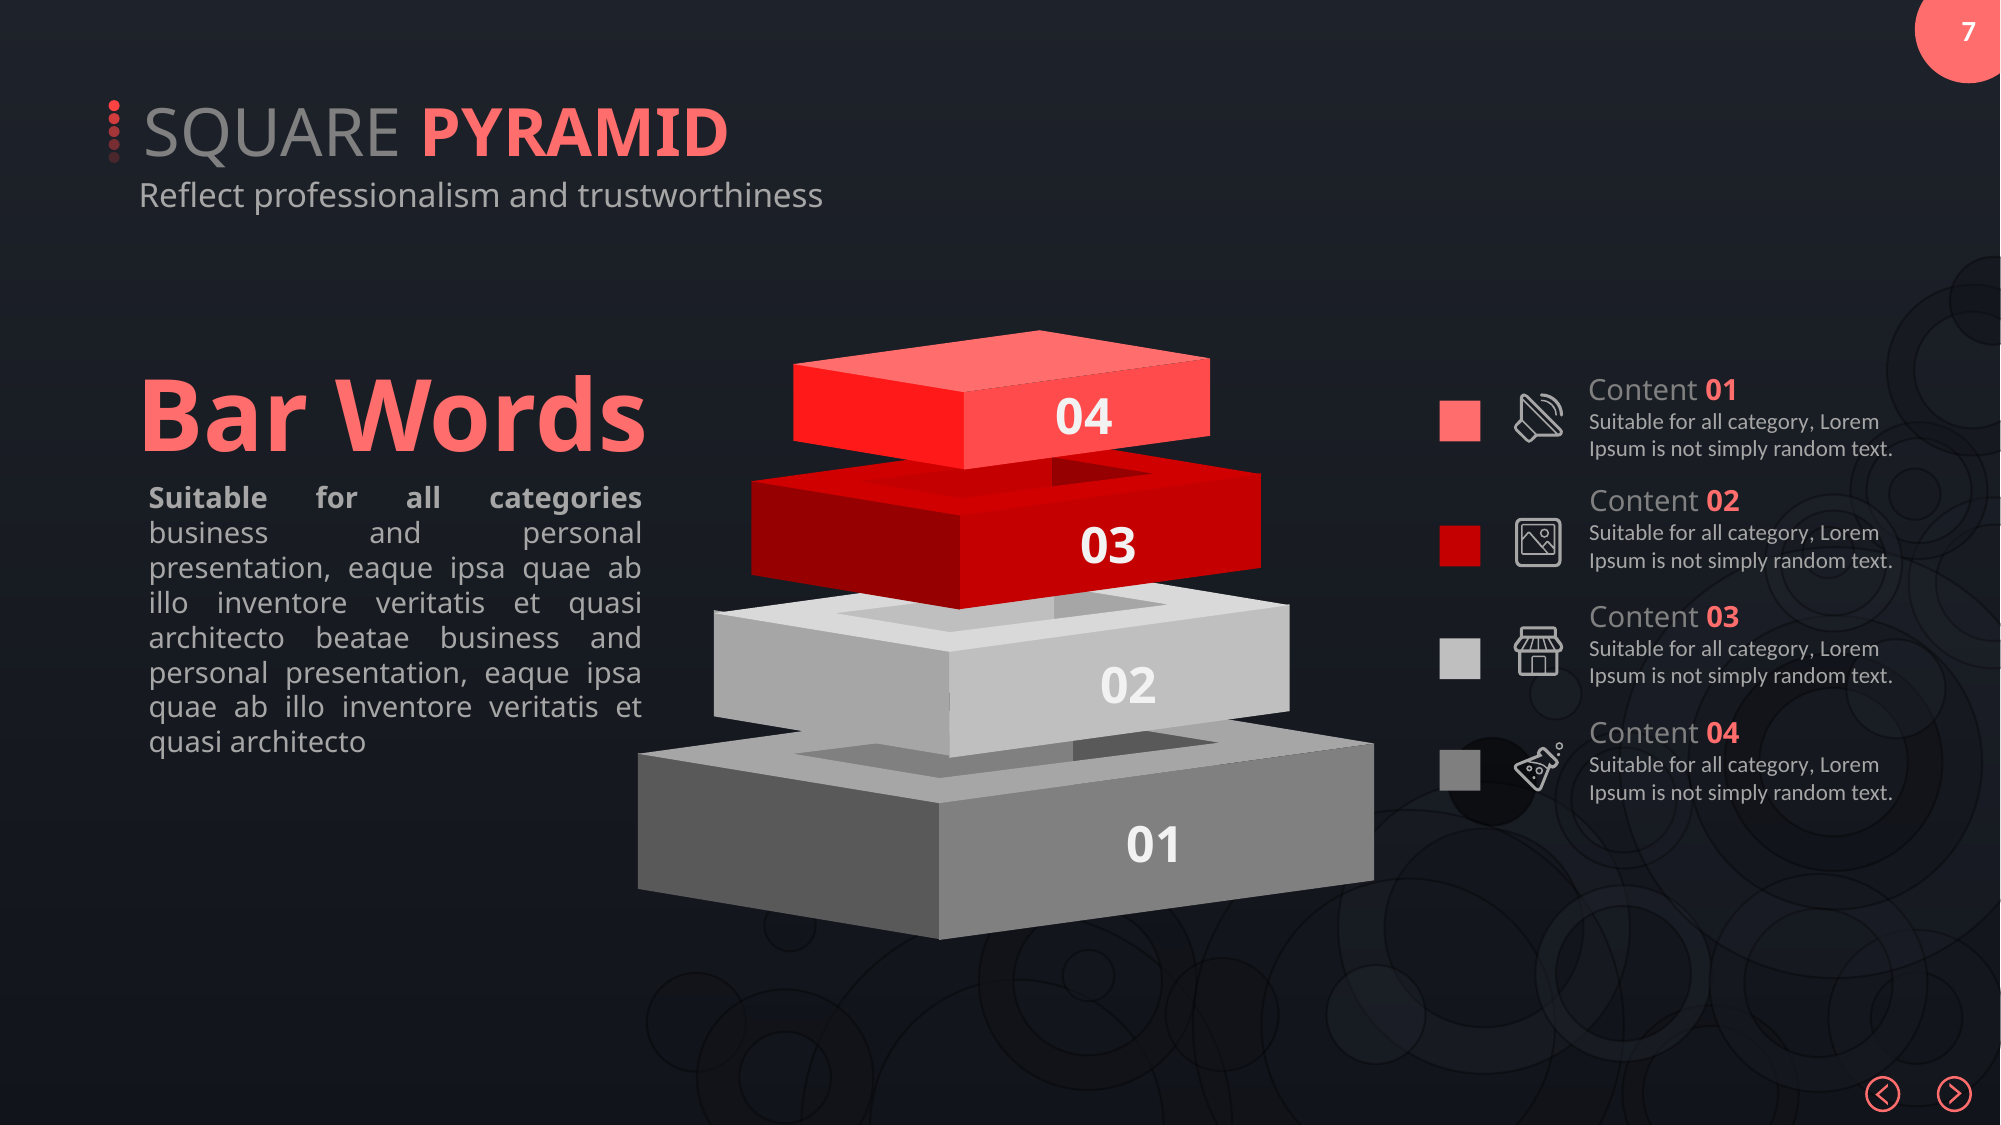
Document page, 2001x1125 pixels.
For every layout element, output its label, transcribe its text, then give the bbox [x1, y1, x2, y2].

text_box [1513, 626, 1564, 676]
text_box Suitable for all category, Lorem Ipsum is not simply random text. [1574, 626, 1944, 696]
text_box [713, 566, 1290, 758]
text_box Suitable for all categories business and personal presentation, eaque ipsa quae ab illo inventore veritatis et quasi architecto beatae business and personal presentation, eaque ipsa quae ab illo inventore veritatis et quasi architecto [133, 471, 658, 802]
text_box [1439, 525, 1481, 567]
text_box [1439, 637, 1481, 680]
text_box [793, 330, 1211, 470]
text_box SQUARE PYRAMID [128, 81, 747, 166]
text_box Suitable for all category, Lorem Ipsum is not simply random text. [1574, 398, 1944, 469]
text_box [1439, 400, 1481, 443]
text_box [751, 439, 1261, 610]
text_box Content 02 [1574, 475, 1755, 510]
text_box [1513, 393, 1564, 443]
text_box Reflect professionalism and trustworthiness [123, 166, 840, 222]
text_box [1439, 749, 1481, 792]
text_box Bar Words [121, 344, 664, 480]
text_box Content 04 [1574, 706, 1755, 742]
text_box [1515, 517, 1562, 568]
text_box Suitable for all category, Lorem Ipsum is not simply random text. [1574, 742, 1944, 812]
text_box Suitable for all category, Lorem Ipsum is not simply random text. [1574, 510, 1944, 580]
text_box Content 03 [1574, 591, 1755, 626]
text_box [1513, 742, 1564, 792]
text_box Content 01 [1573, 363, 1754, 414]
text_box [637, 693, 1375, 940]
